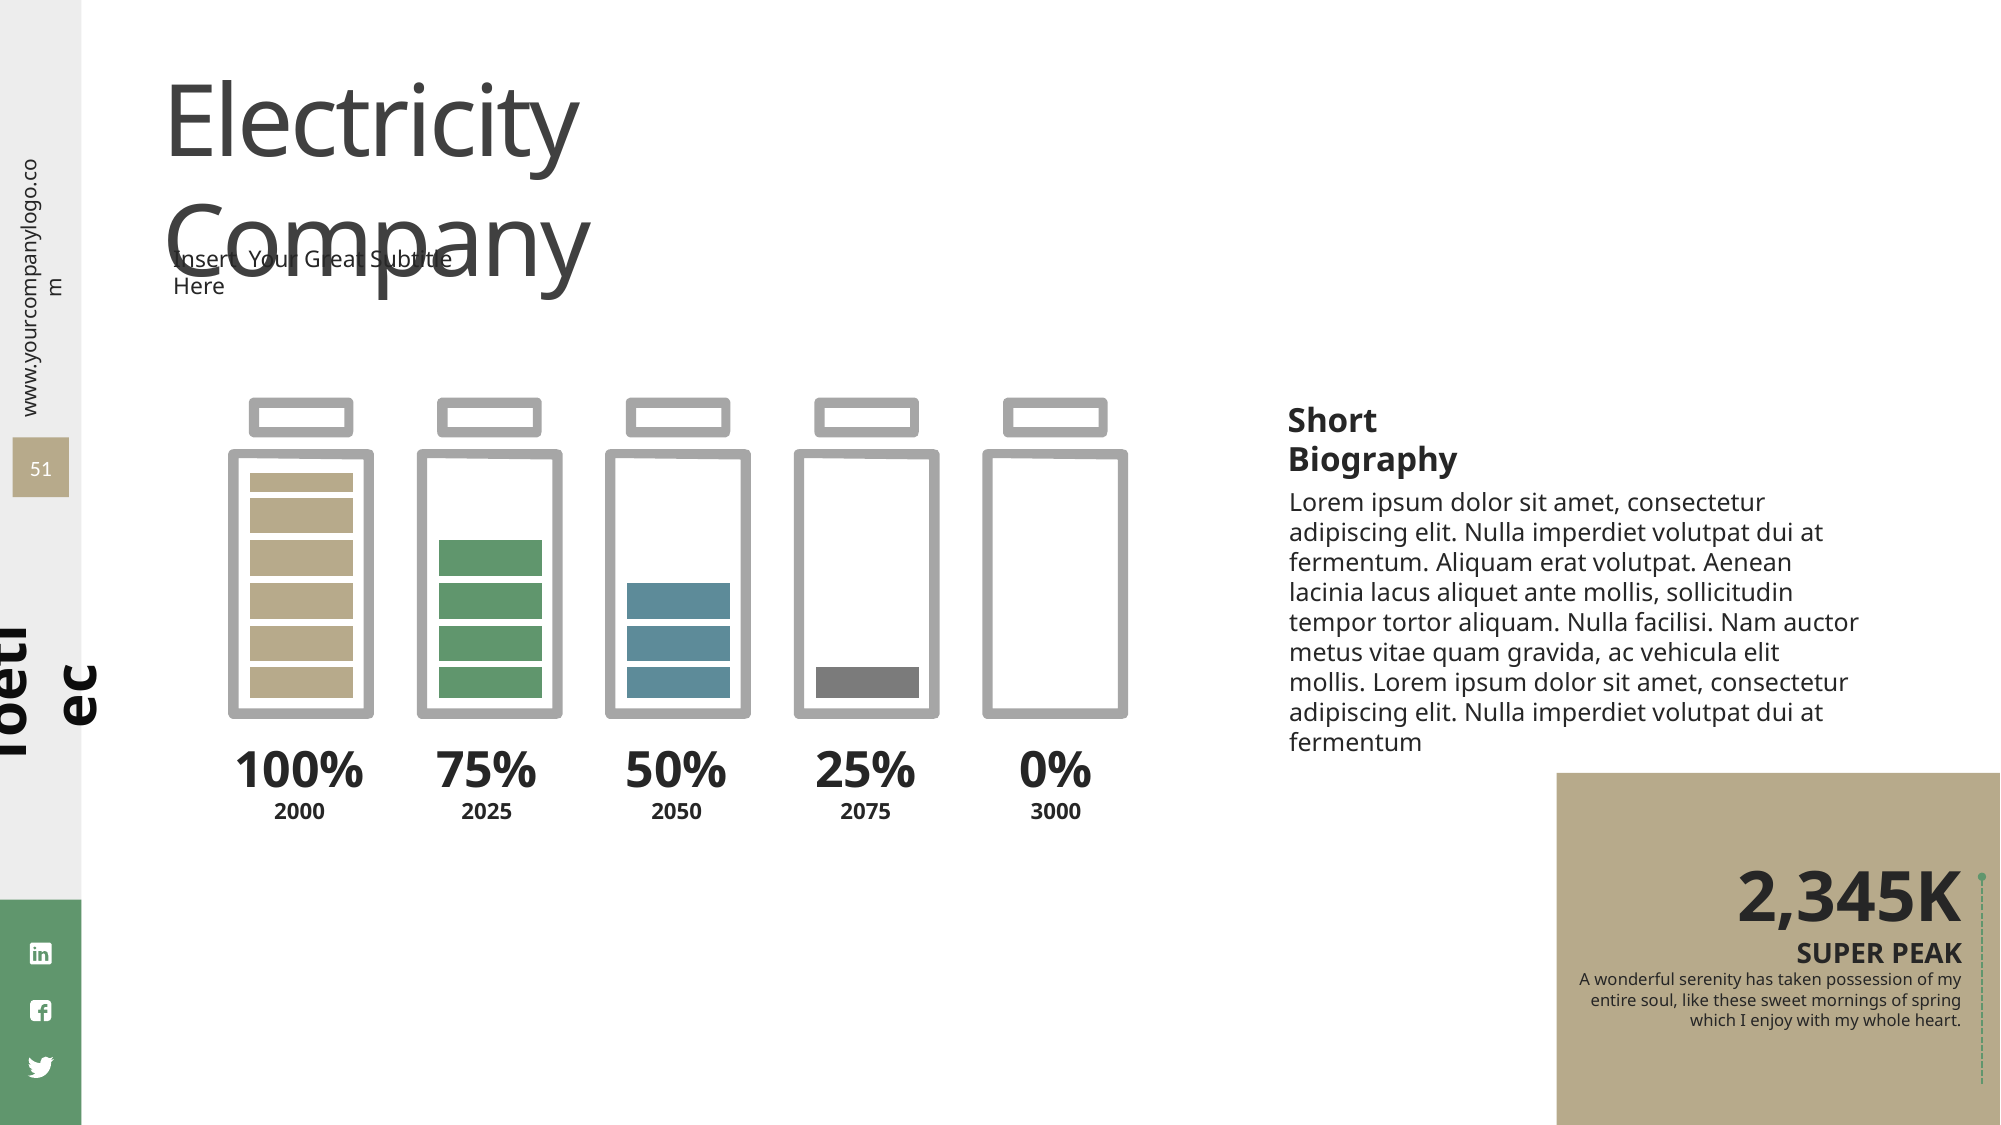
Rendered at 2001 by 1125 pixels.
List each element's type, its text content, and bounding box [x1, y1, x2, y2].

slide_number 51 [12, 437, 69, 498]
text_box [1556, 772, 2000, 1125]
text_box Short Biography [1272, 404, 1557, 473]
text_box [209, 397, 1147, 870]
text_box Electricity Company [147, 116, 677, 236]
text_box Insert Your Great Subtitle Here [158, 237, 512, 307]
text_box Lorem ipsum dolor sit amet, consectetur adipiscing elit. Nulla imperdiet volutpat dui at fermentum. Aliquam erat volutpat. Aenean lacinia lacus aliquet ante mollis, sollicitudin tempor tortor aliquam. Nulla facilisi. Nam auctor metus vitae quam gravida, ac vehicula elit mollis. Lorem ipsum dolor sit amet, consectetur adipiscing elit. Nulla imperdiet volutpat dui at fermentum [1274, 479, 1876, 764]
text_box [1556, 842, 1982, 1094]
